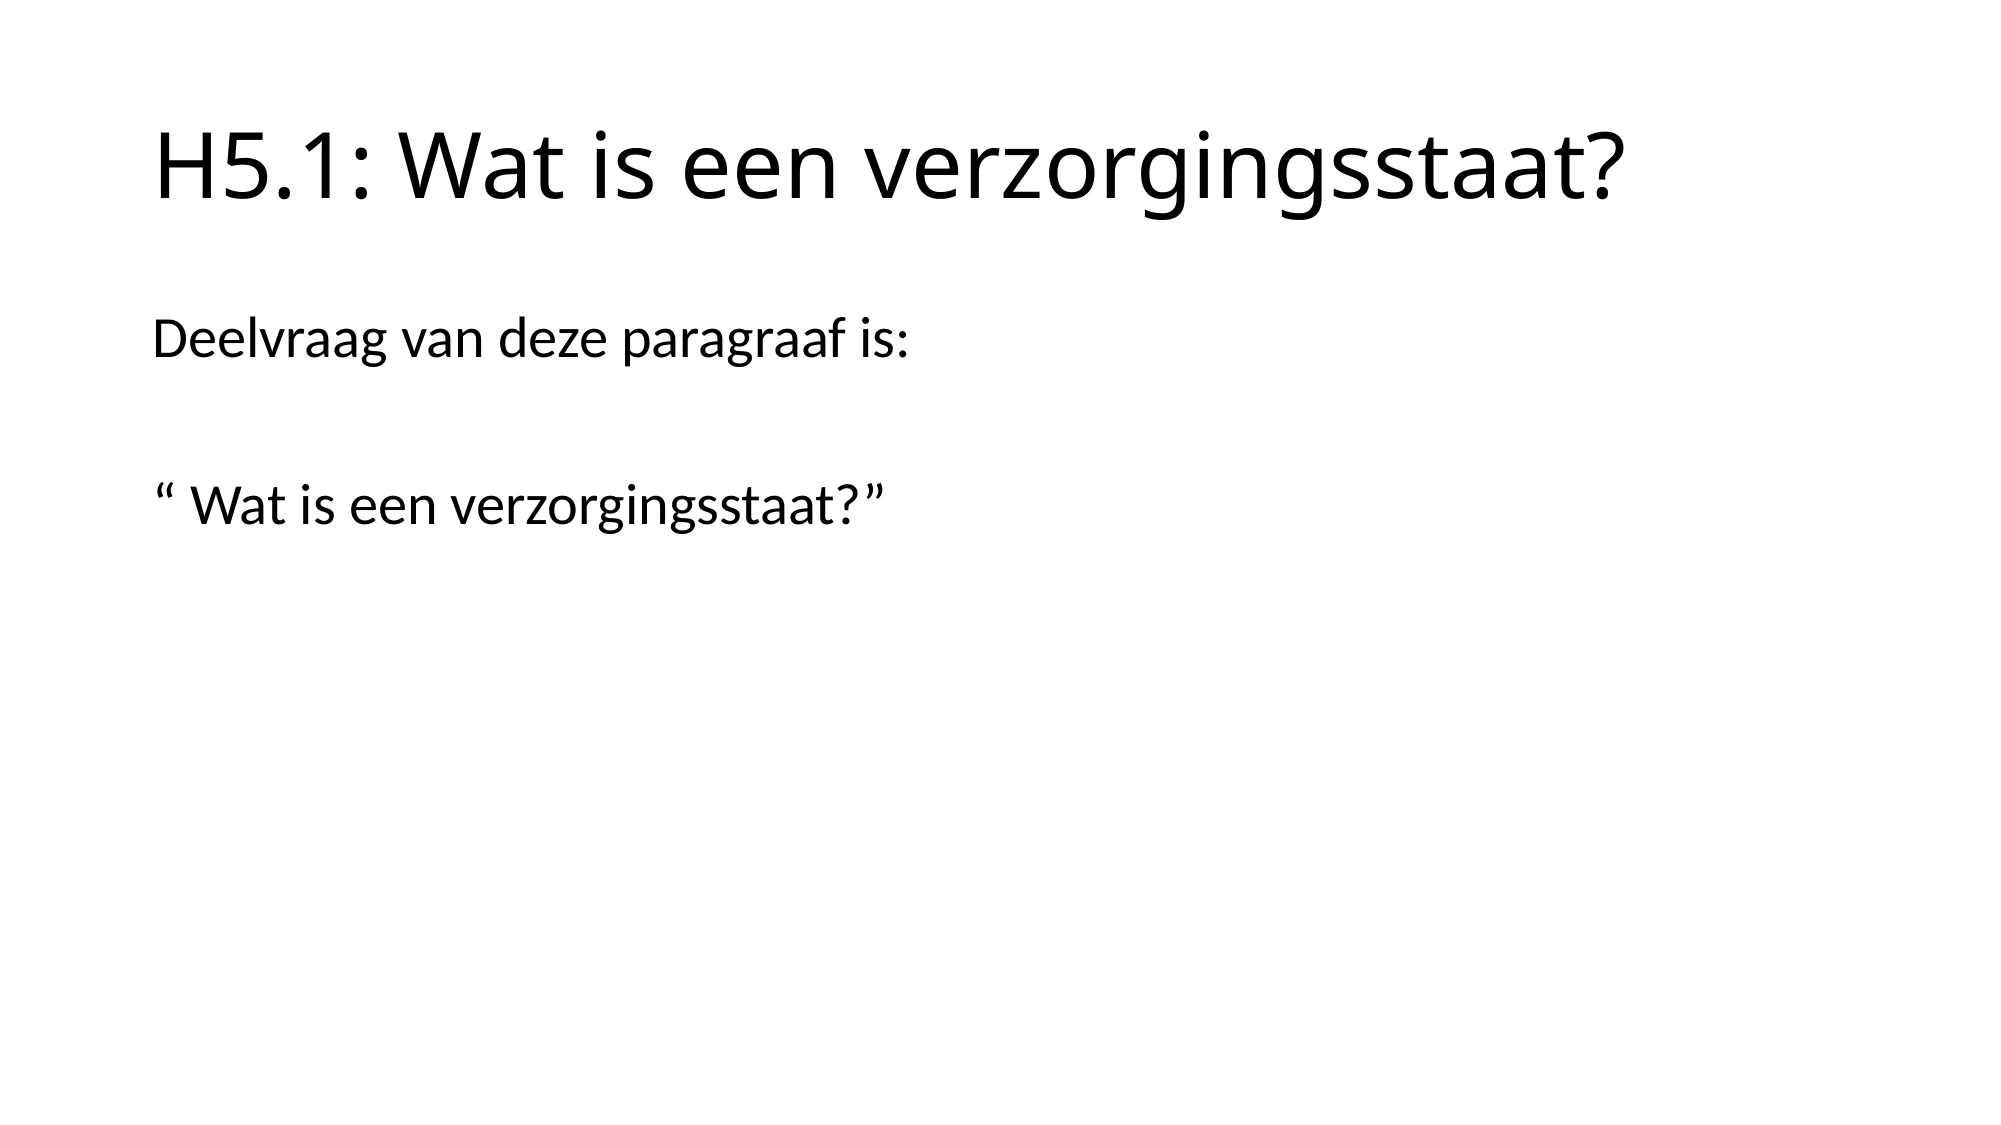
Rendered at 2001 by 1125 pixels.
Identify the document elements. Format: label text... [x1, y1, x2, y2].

list Deelvraag van deze paragraaf is: “ Wat is een verzorgingsstaat?” [137, 299, 1863, 1014]
title H5.1: Wat is een verzorgingsstaat? [137, 59, 1863, 278]
